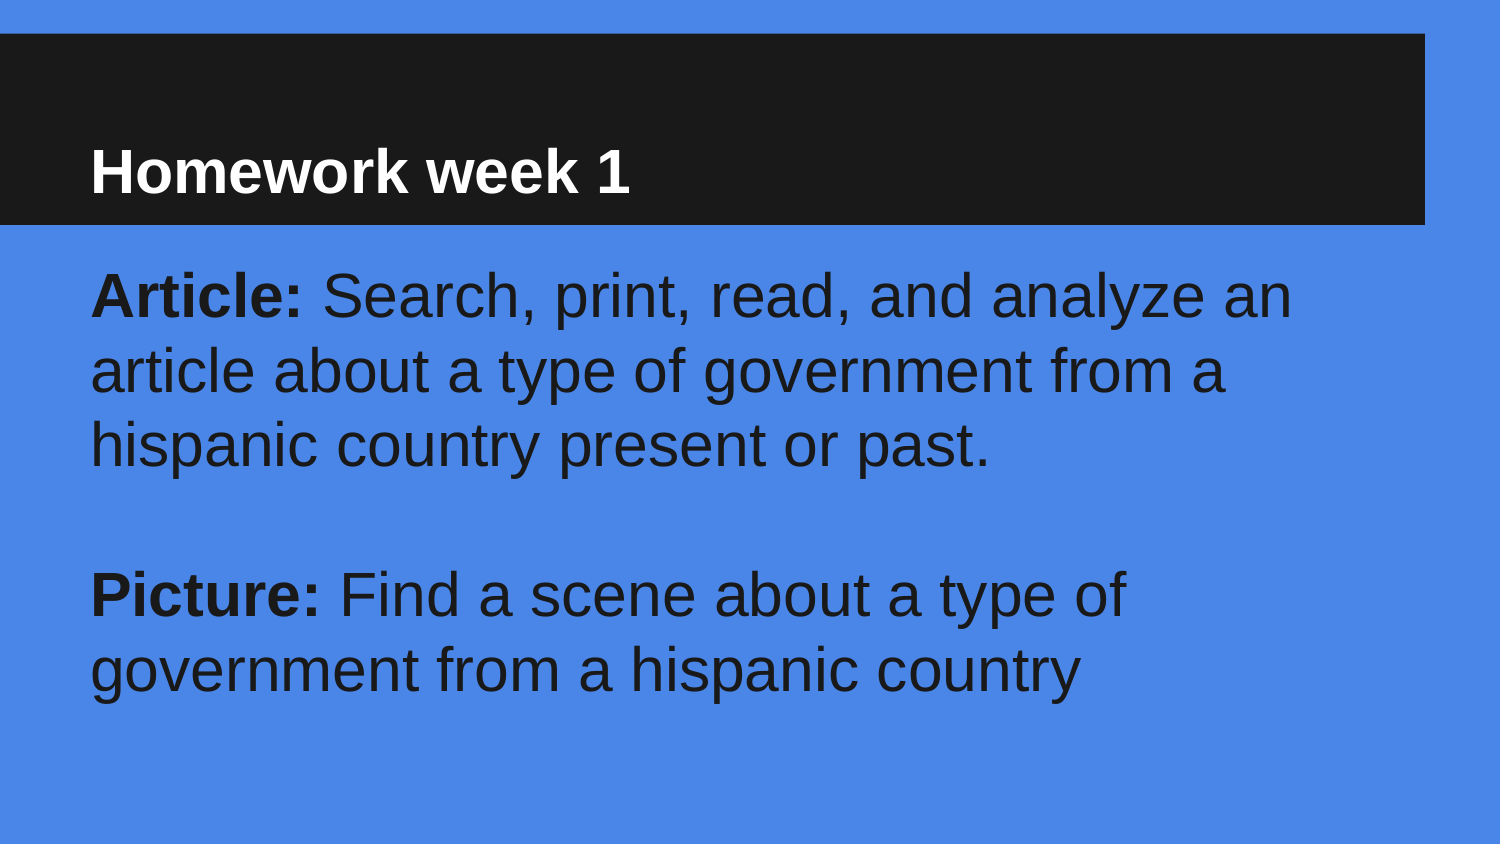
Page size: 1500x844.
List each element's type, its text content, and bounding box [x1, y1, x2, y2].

title Homework week 1 [75, 33, 1425, 221]
list Article: Search, print, read, and analyze an article about a type of government from a hispanic country present or past. Picture: Find a scene about a type of government from a hispanic country [75, 239, 1425, 808]
